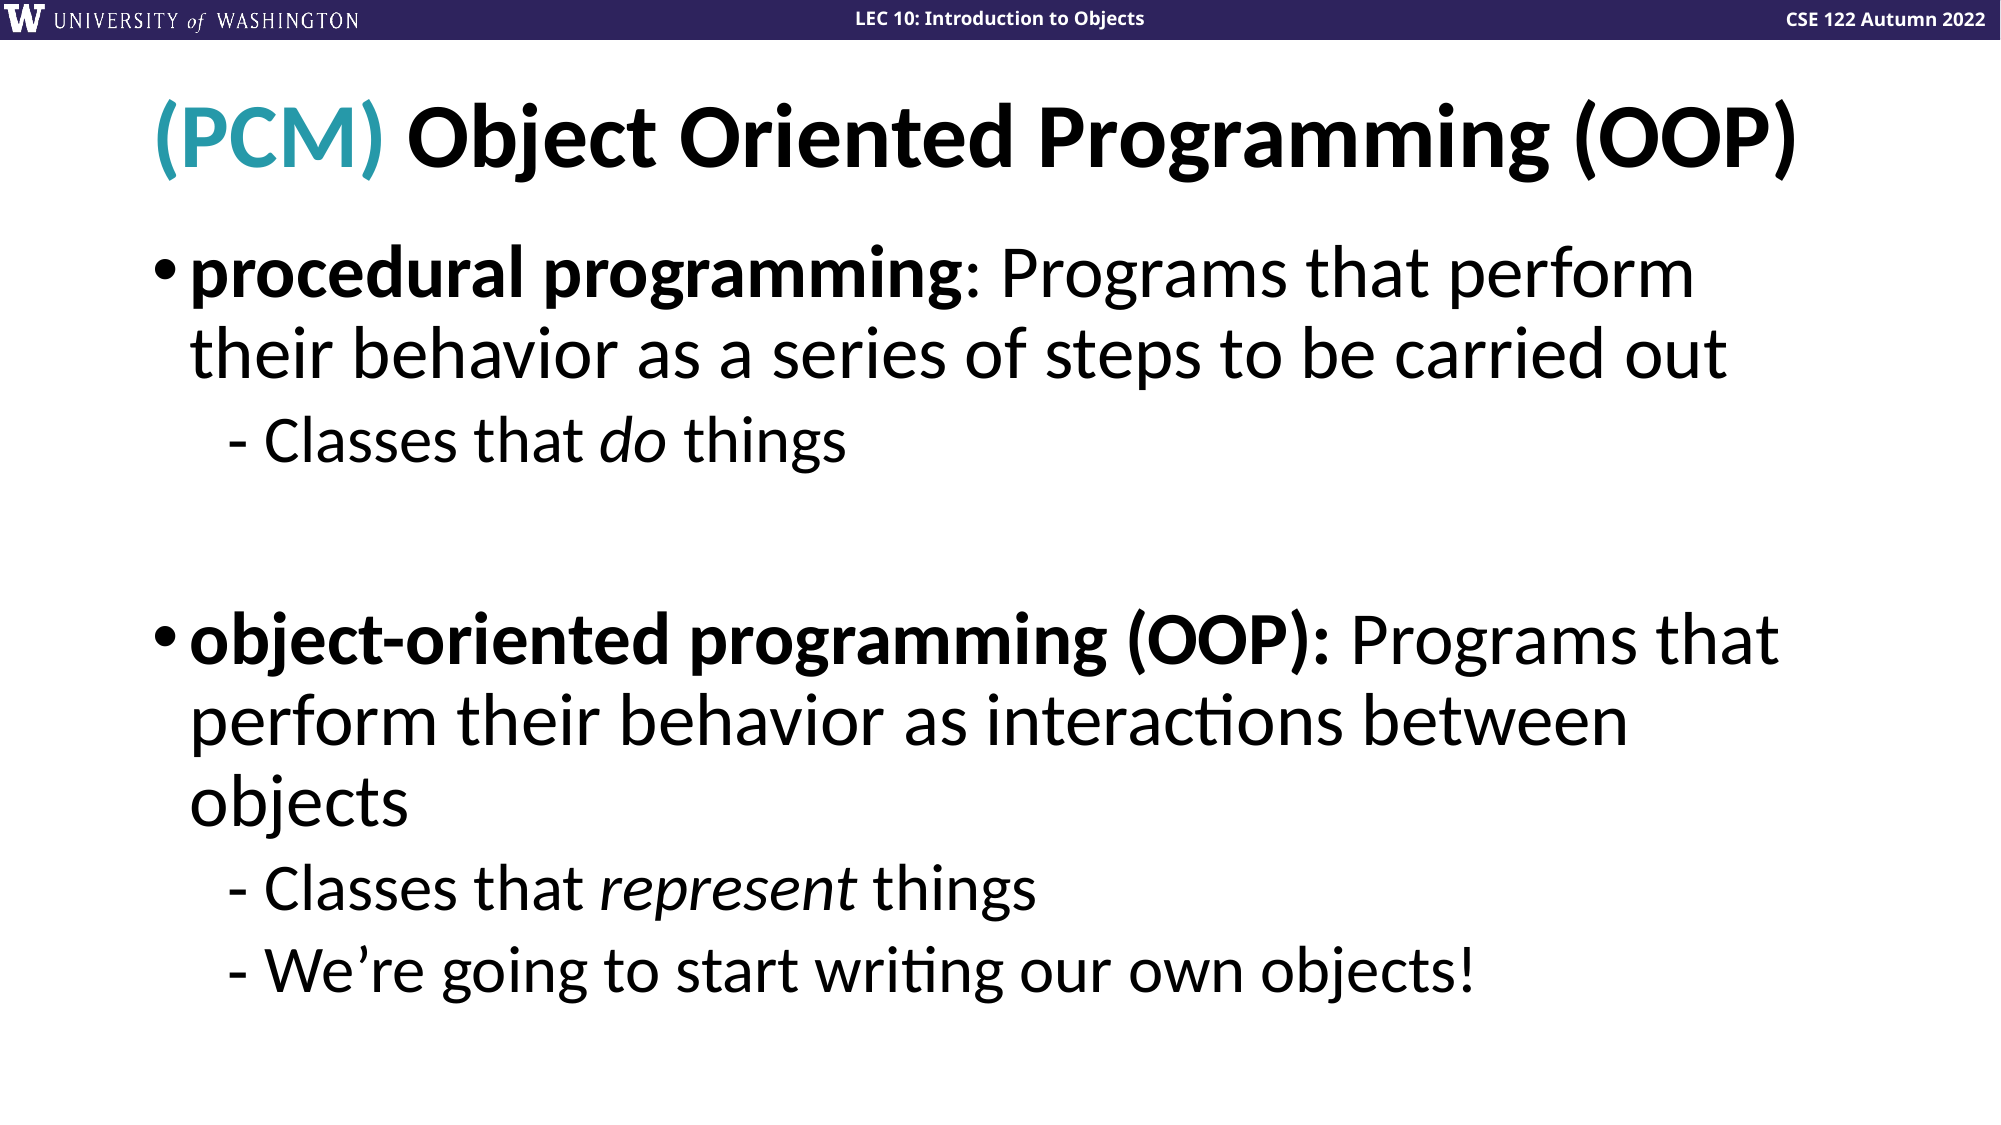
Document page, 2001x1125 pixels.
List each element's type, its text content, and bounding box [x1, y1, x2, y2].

title (PCM) Object Oriented Programming (OOP) [137, 74, 1863, 200]
list procedural programming: Programs that perform their behavior as a series of steps to be carried out Classes that do things object-oriented programming (OOP): Programs that perform their behavior as interactions between objects Classes that represent things We’re going to start writing our own objects! [137, 224, 1863, 1051]
picture [4, 4, 358, 33]
